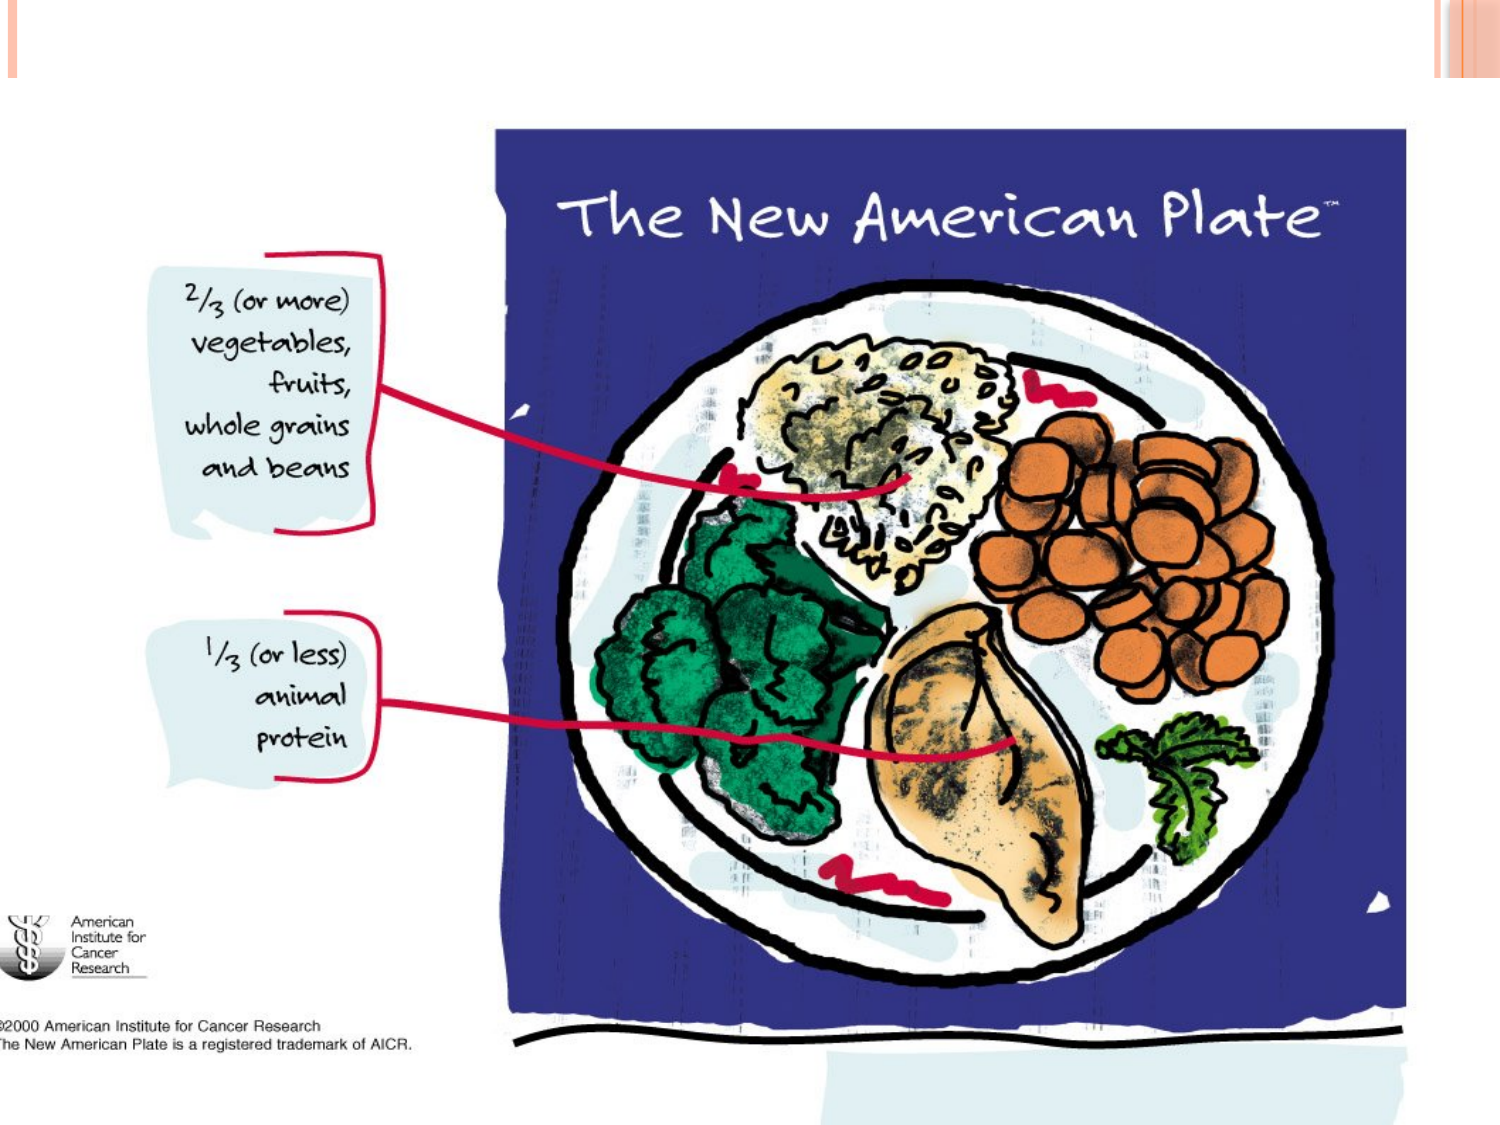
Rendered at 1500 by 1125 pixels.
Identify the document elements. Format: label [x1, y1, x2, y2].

list [0, 77, 1500, 1125]
